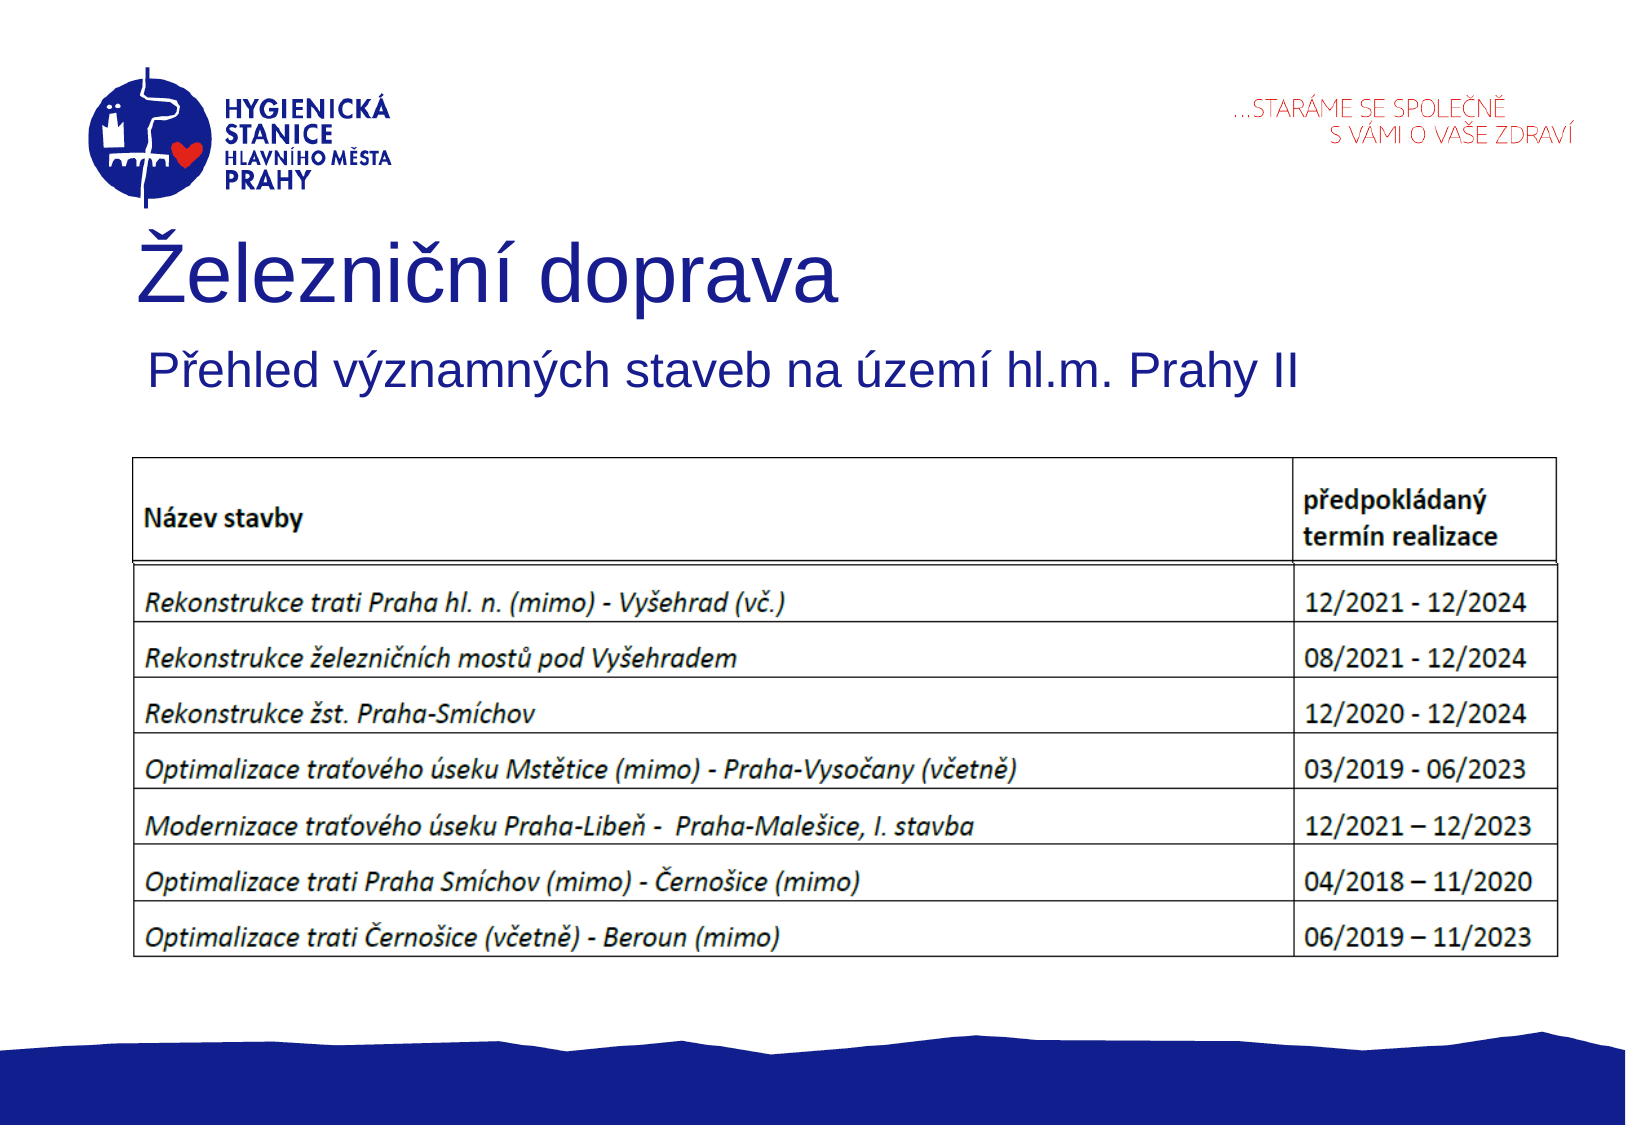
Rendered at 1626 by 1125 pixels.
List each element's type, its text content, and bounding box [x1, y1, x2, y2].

title Železniční doprava [121, 166, 1523, 384]
picture [0, 0, 1626, 1125]
text_box Přehled významných staveb na území hl.m. Prahy II [132, 316, 1535, 426]
